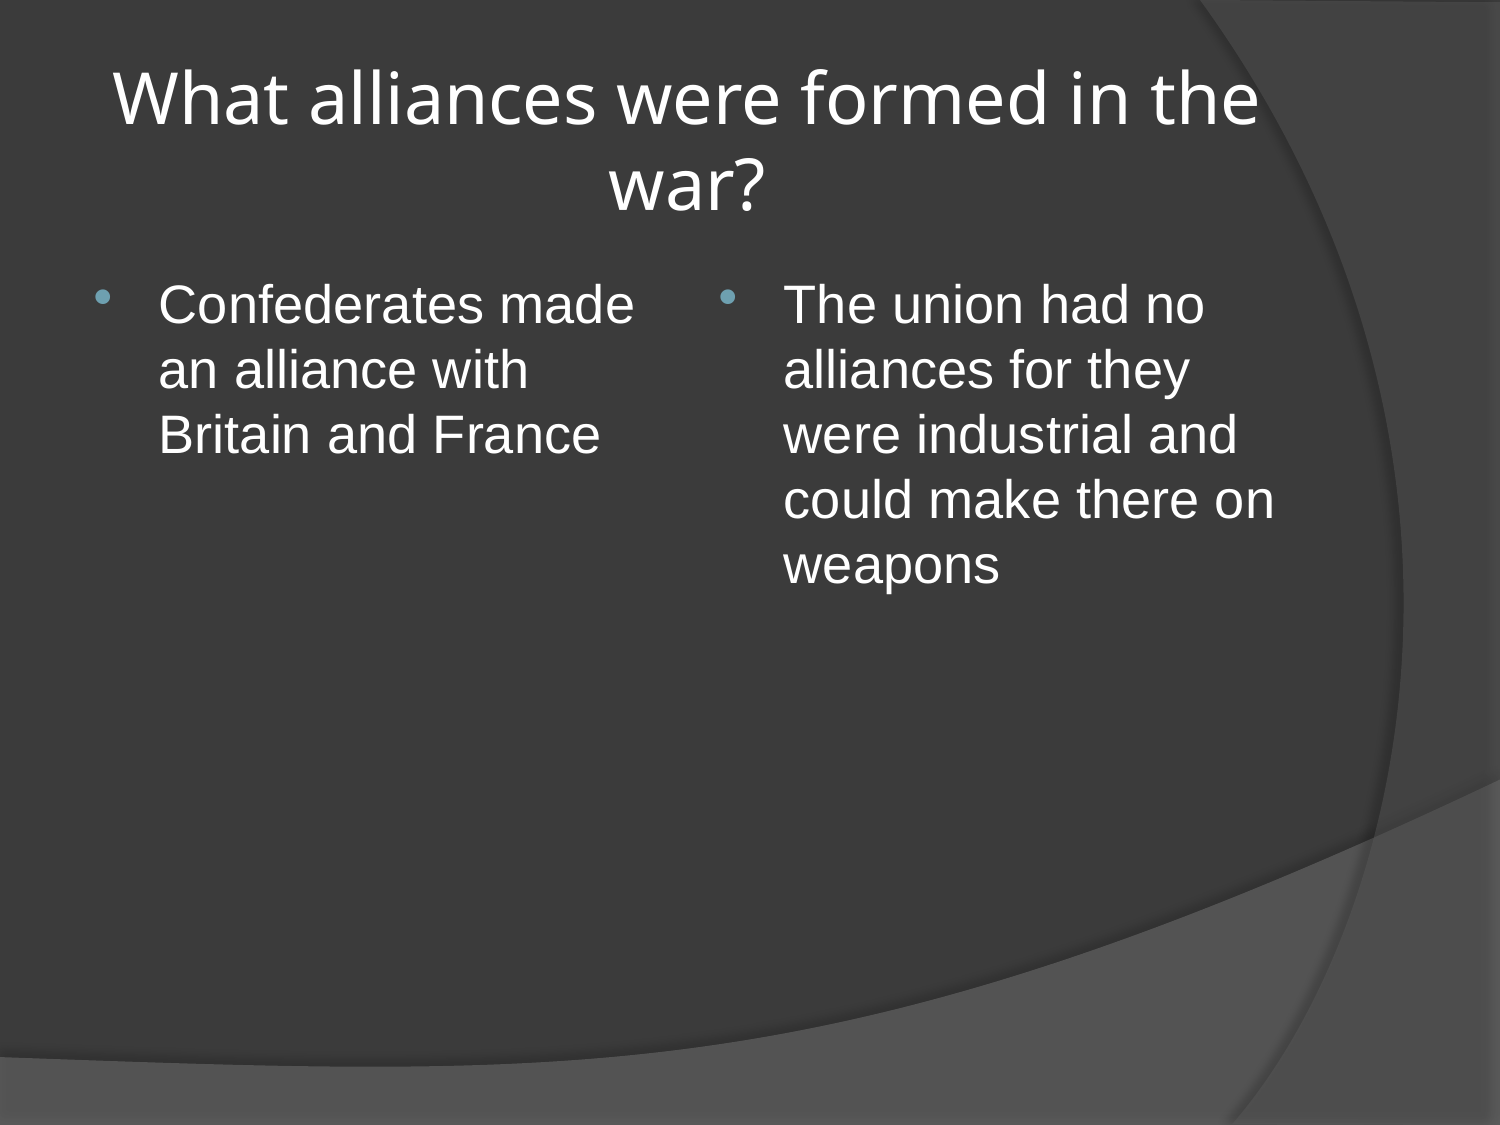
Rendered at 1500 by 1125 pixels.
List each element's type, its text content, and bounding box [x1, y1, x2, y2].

list Confederates made an alliance with Britain and France [75, 262, 675, 1005]
title What alliances were formed in the war? [75, 45, 1300, 233]
list The union had no alliances for they were industrial and could make there on weapons [699, 262, 1300, 1005]
